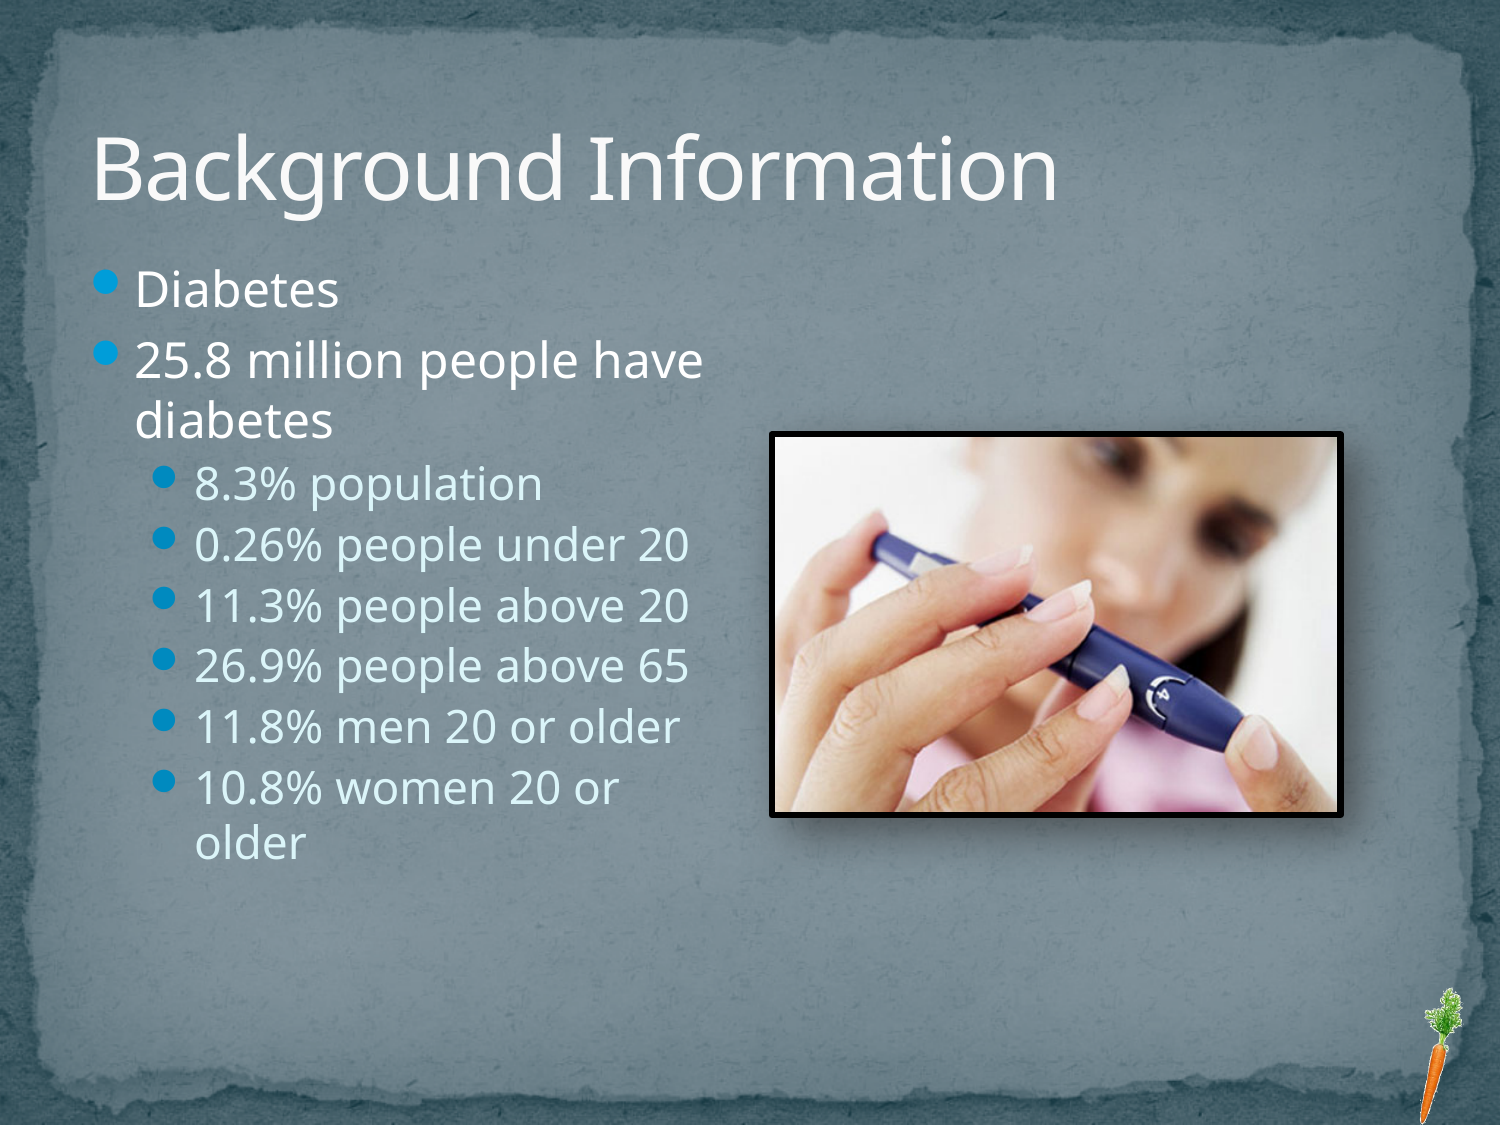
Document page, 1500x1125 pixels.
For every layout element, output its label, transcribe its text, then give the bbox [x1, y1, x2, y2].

title Background Information [74, 24, 1425, 225]
list Diabetes 25.8 million people have diabetes 8.3% population 0.26% people under 20 11.3% people above 20 26.9% people above 65 11.8% men 20 or older 10.8% women 20 or older [75, 249, 741, 1000]
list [777, 440, 1336, 811]
picture [1412, 987, 1467, 1125]
